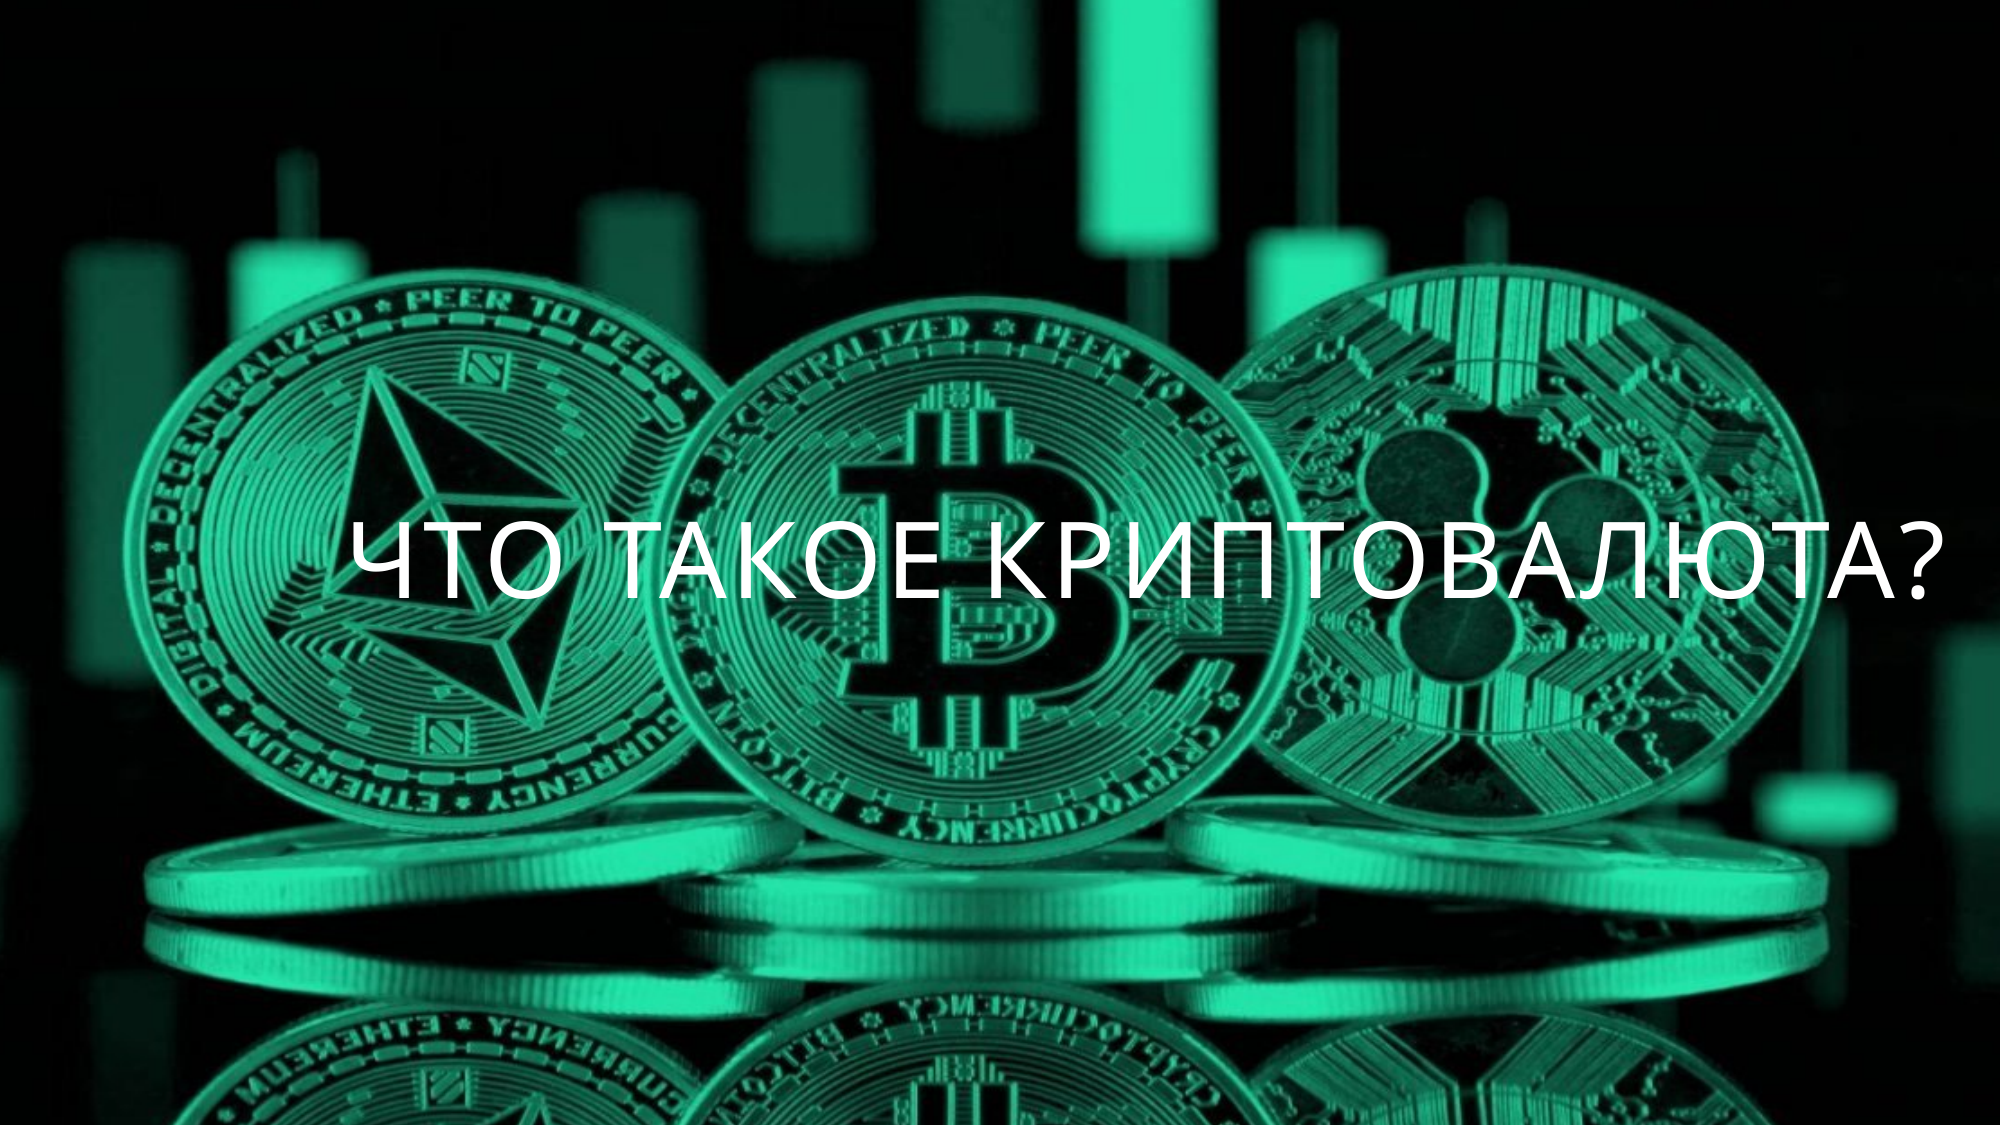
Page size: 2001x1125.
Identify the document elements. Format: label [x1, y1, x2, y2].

list [0, 0, 2000, 1125]
